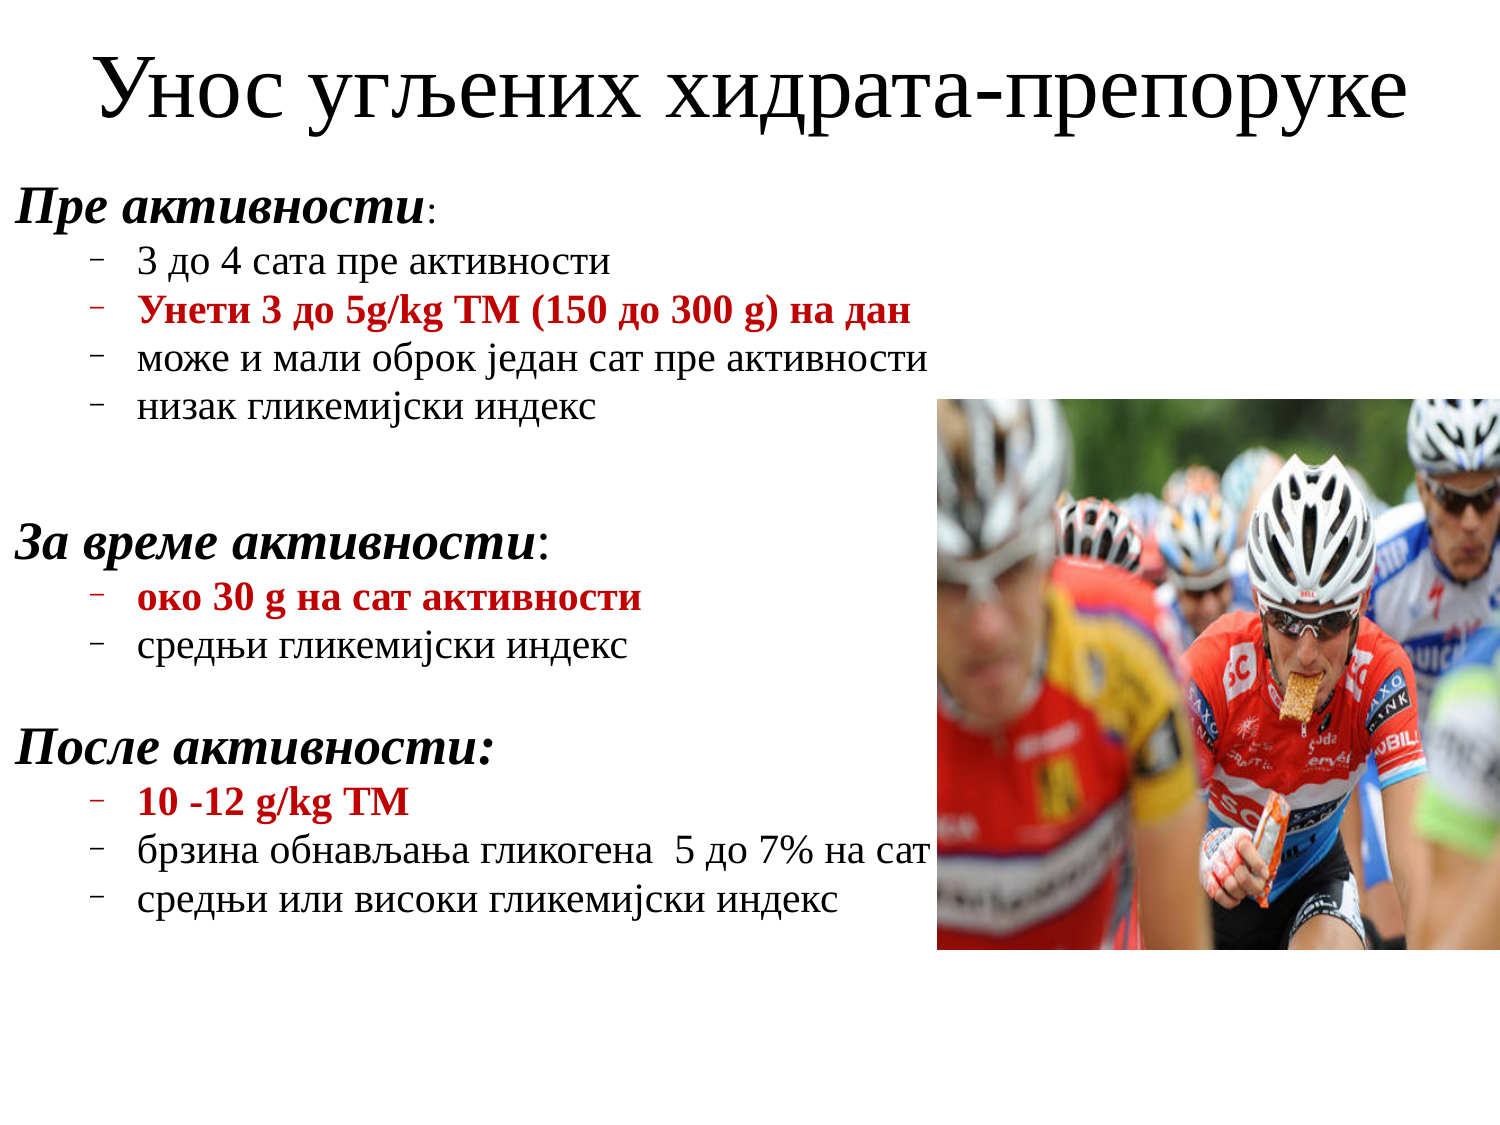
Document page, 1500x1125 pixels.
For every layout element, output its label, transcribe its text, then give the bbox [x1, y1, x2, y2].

list Пре активности: 3 до 4 сата пре активности Унети 3 до 5g/kg ТМ (150 до 300 g) на дан може и мали оброк један сат пре активности низак гликемијски индекс За време активности: око 30 g на сат активности средњи гликемијски индекс После активности: 10 -12 g/kg ТМ брзина обнављања гликогена 5 до 7% на сат средњи или високи гликемијски индекс [0, 174, 1138, 1088]
picture [937, 399, 1500, 951]
title Унос угљених хидрата-препоруке [0, 0, 1500, 163]
